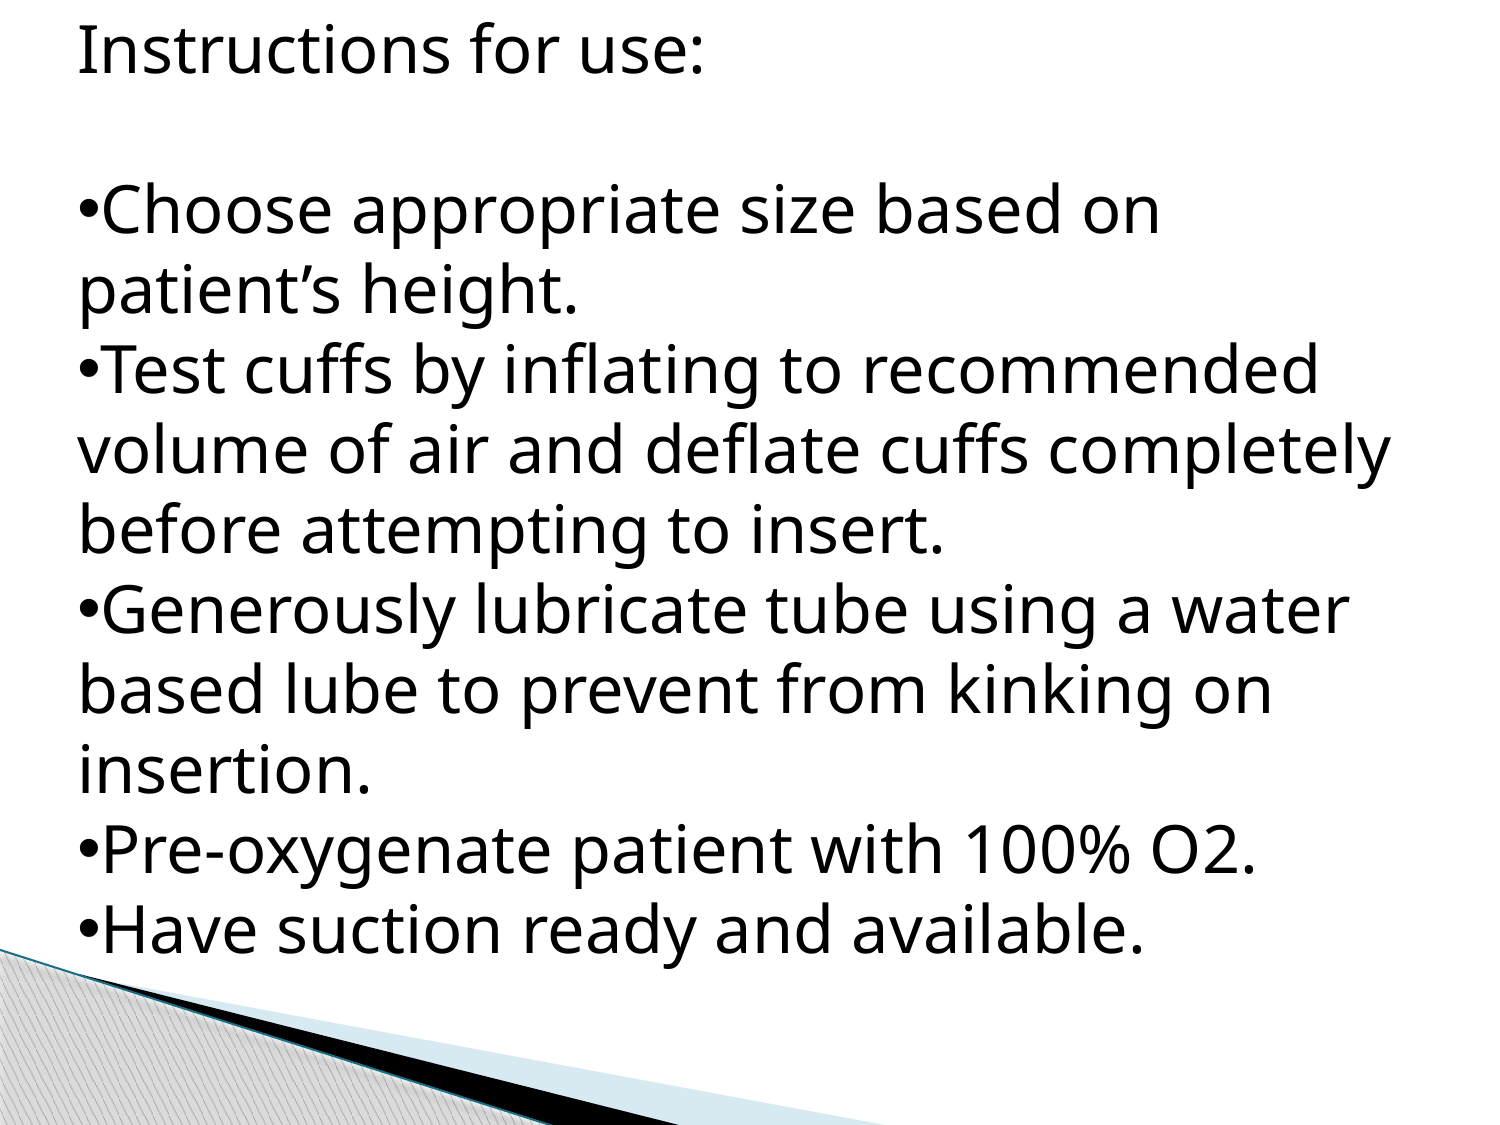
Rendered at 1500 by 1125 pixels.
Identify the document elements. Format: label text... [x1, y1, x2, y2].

text_box Instructions for use: Choose appropriate size based on patient’s height. Test cuffs by inflating to recommended volume of air and deflate cuffs completely before attempting to insert. Generously lubricate tube using a water based lube to prevent from kinking on insertion. Pre-oxygenate patient with 100% O2. Have suction ready and available. [62, 0, 1450, 975]
